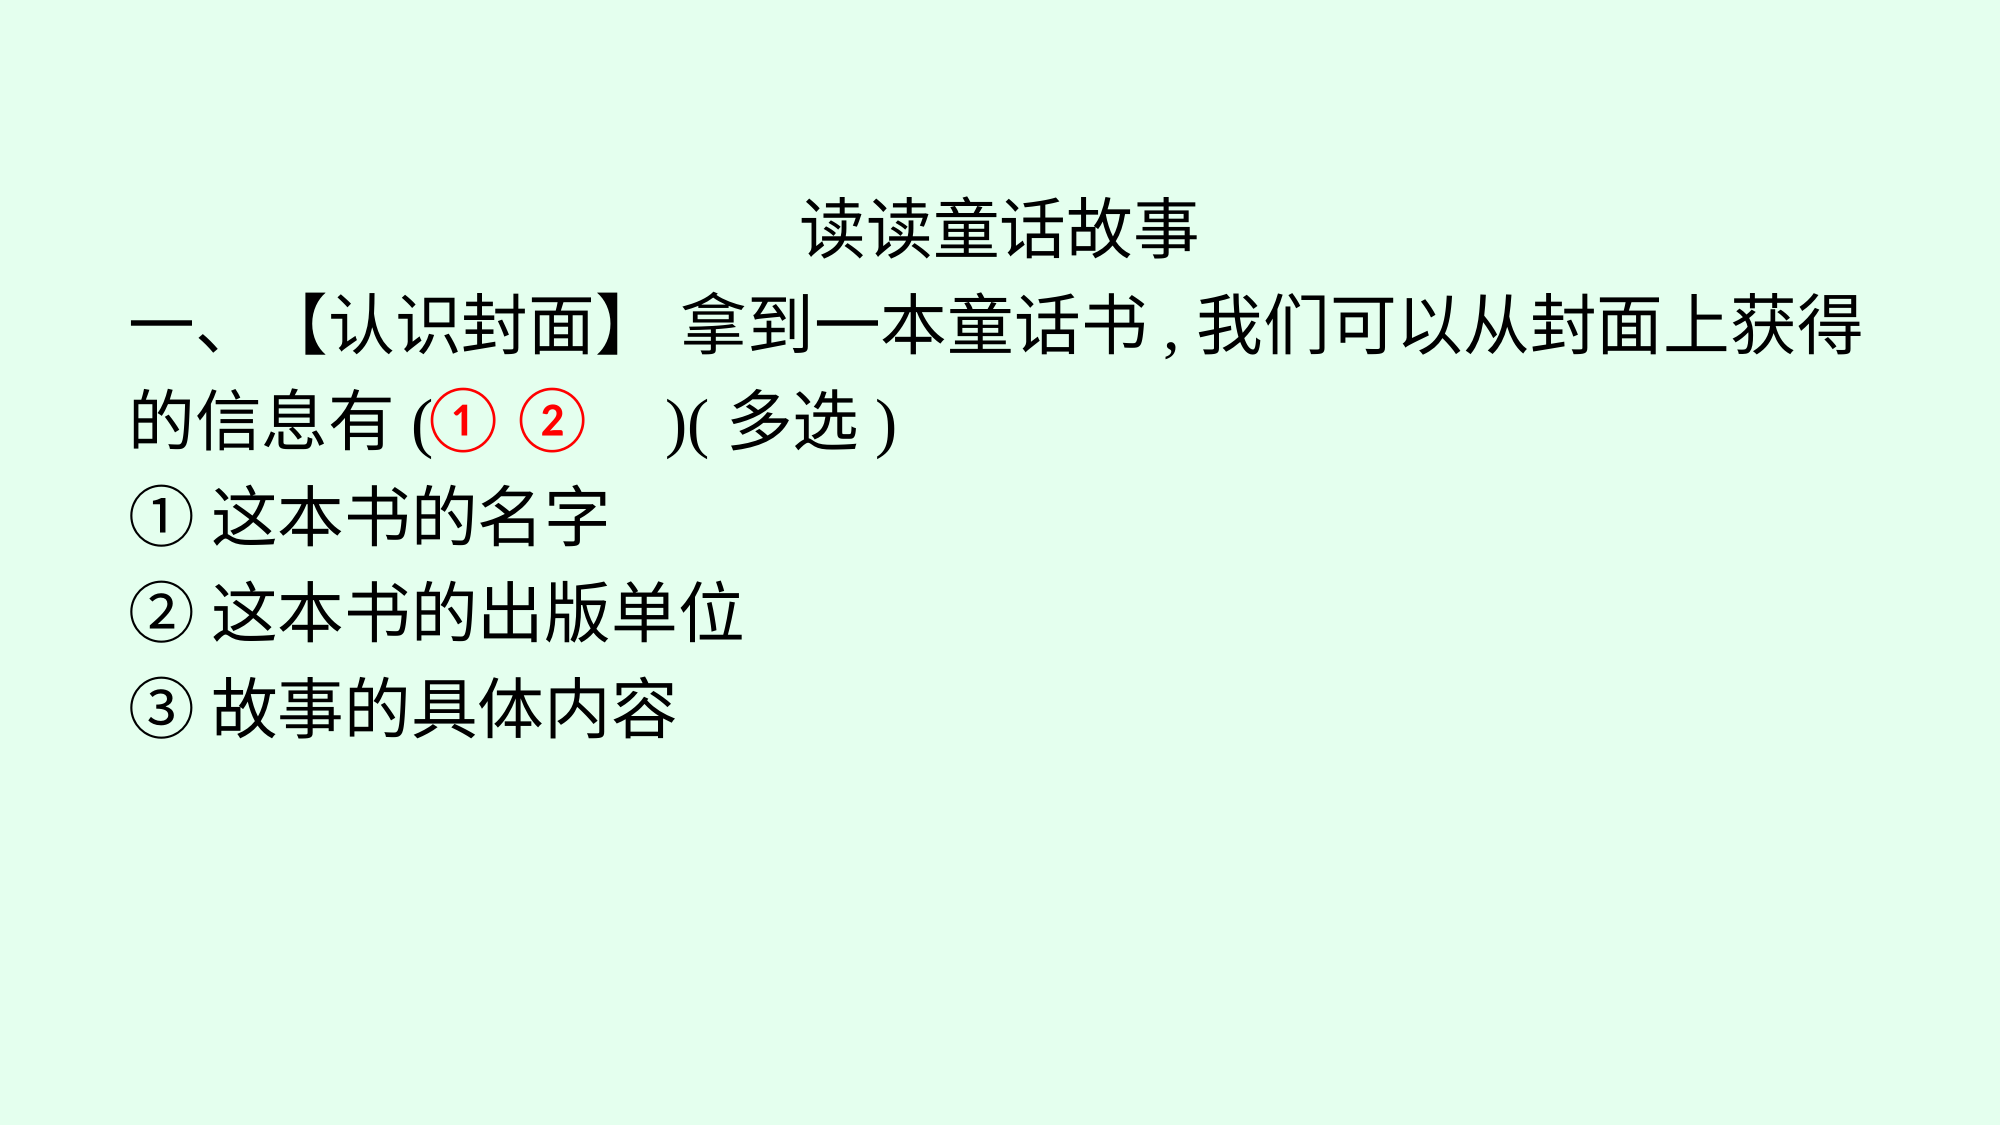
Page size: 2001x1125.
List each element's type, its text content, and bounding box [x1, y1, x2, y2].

text_box 读读童话故事 一、【认识封面】 拿到一本童话书,我们可以从封面上获得的信息有( )(多选) ①这本书的名字 ②这本书的出版单位 ③故事的具体内容 [113, 163, 1887, 754]
text_box ①② [404, 351, 612, 462]
